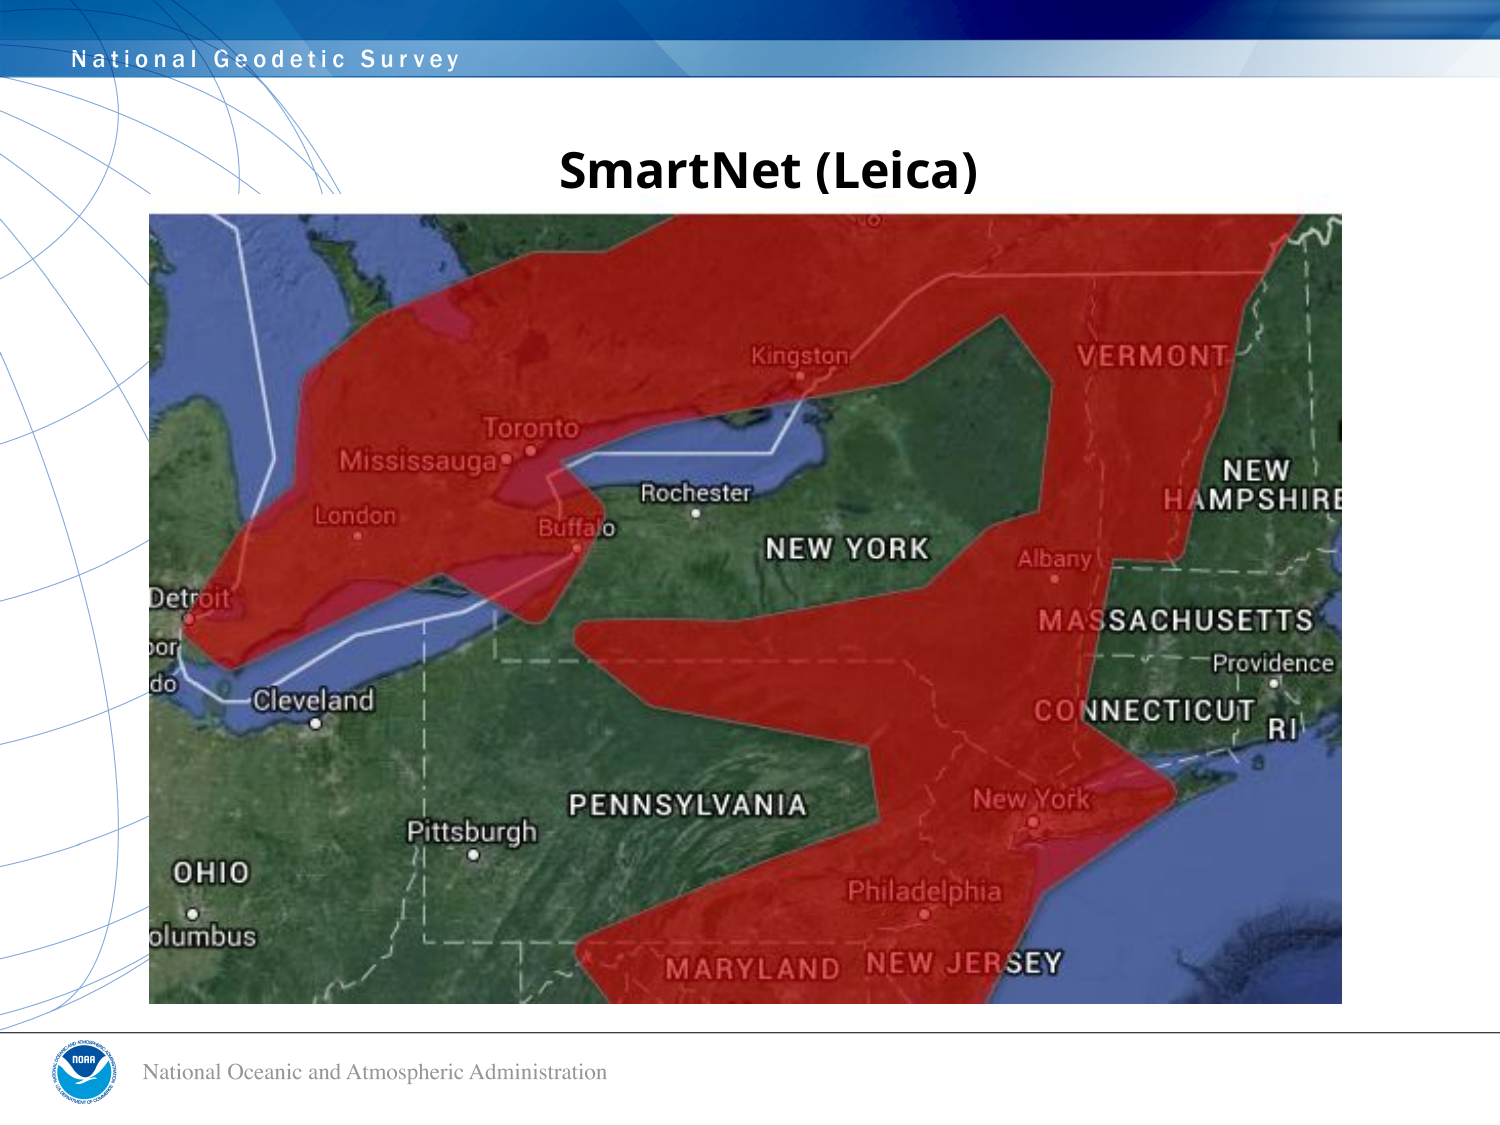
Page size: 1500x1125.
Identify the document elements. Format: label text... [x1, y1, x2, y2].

title SmartNet (Leica) [75, 75, 1463, 263]
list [149, 193, 1342, 1004]
picture [0, 0, 1500, 1125]
